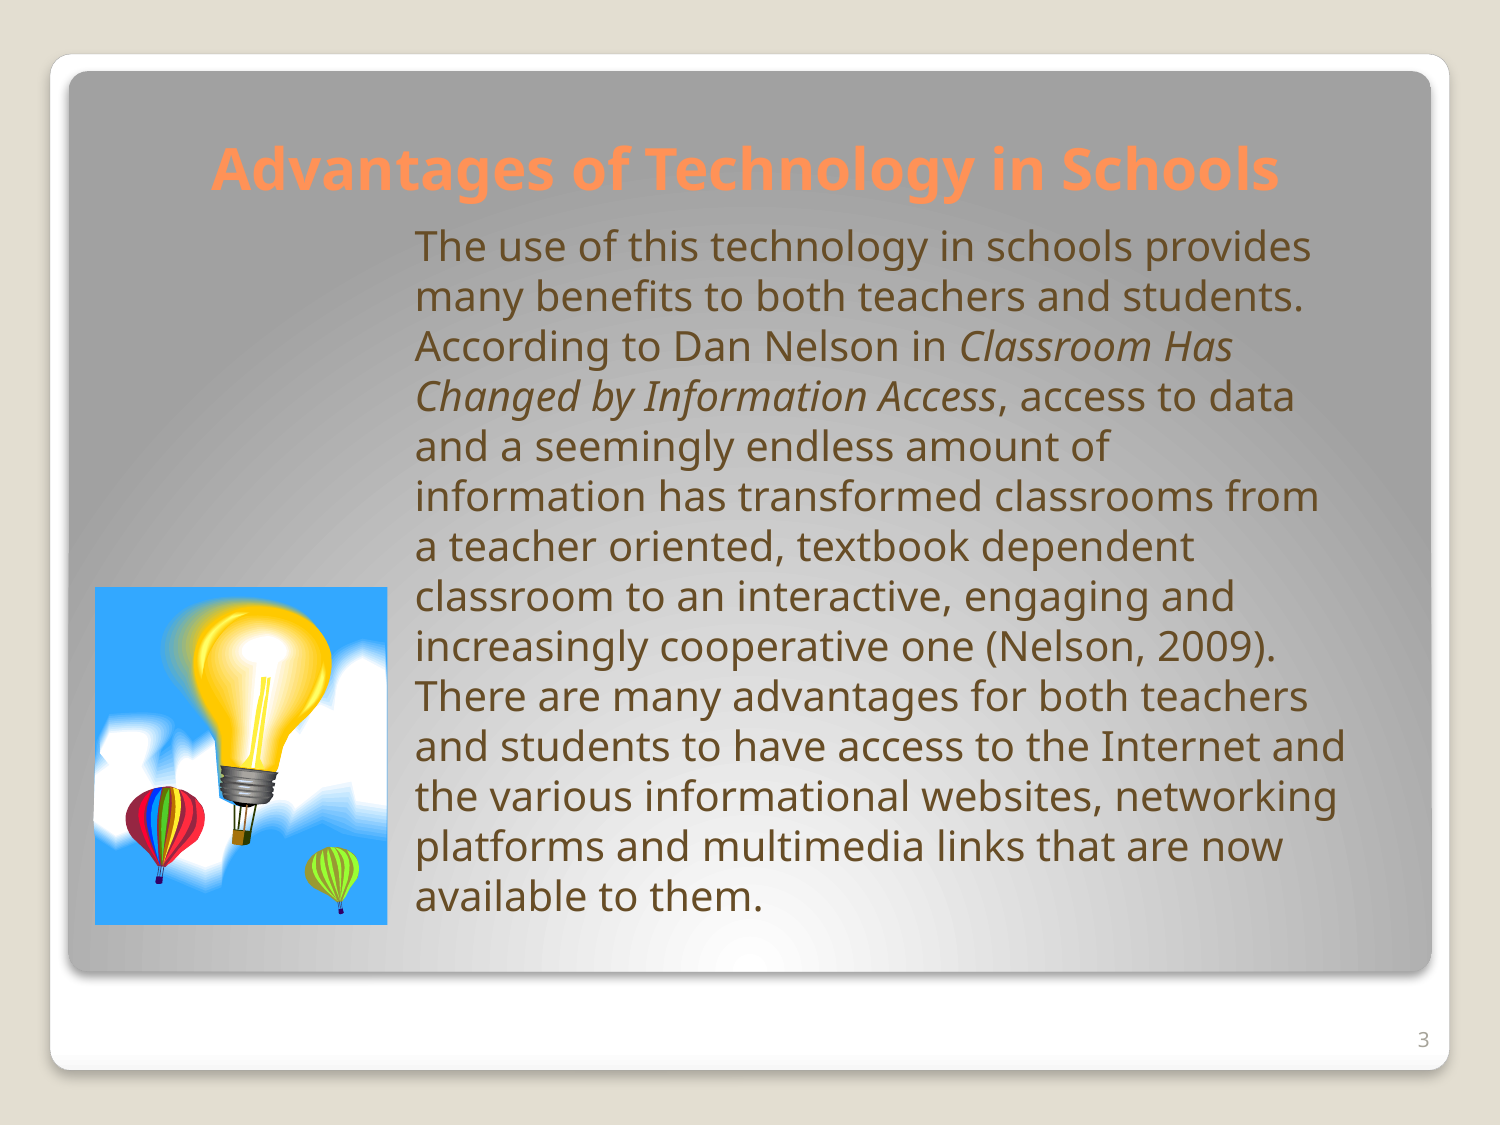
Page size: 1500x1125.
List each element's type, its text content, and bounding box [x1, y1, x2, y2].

picture [93, 587, 388, 926]
title Advantages of Technology in Schools [75, 37, 1418, 210]
text_box The use of this technology in schools provides many benefits to both teachers and students. According to Dan Nelson in Classroom Has Changed by Information Access, access to data and a seemingly endless amount of information has transformed classrooms from a teacher oriented, textbook dependent classroom to an interactive, engaging and increasingly cooperative one (Nelson, 2009). There are many advantages for both teachers and students to have access to the Internet and the various informational websites, networking platforms and multimedia links that are now available to them. [399, 212, 1363, 928]
slide_number 3 [1369, 1002, 1445, 1063]
